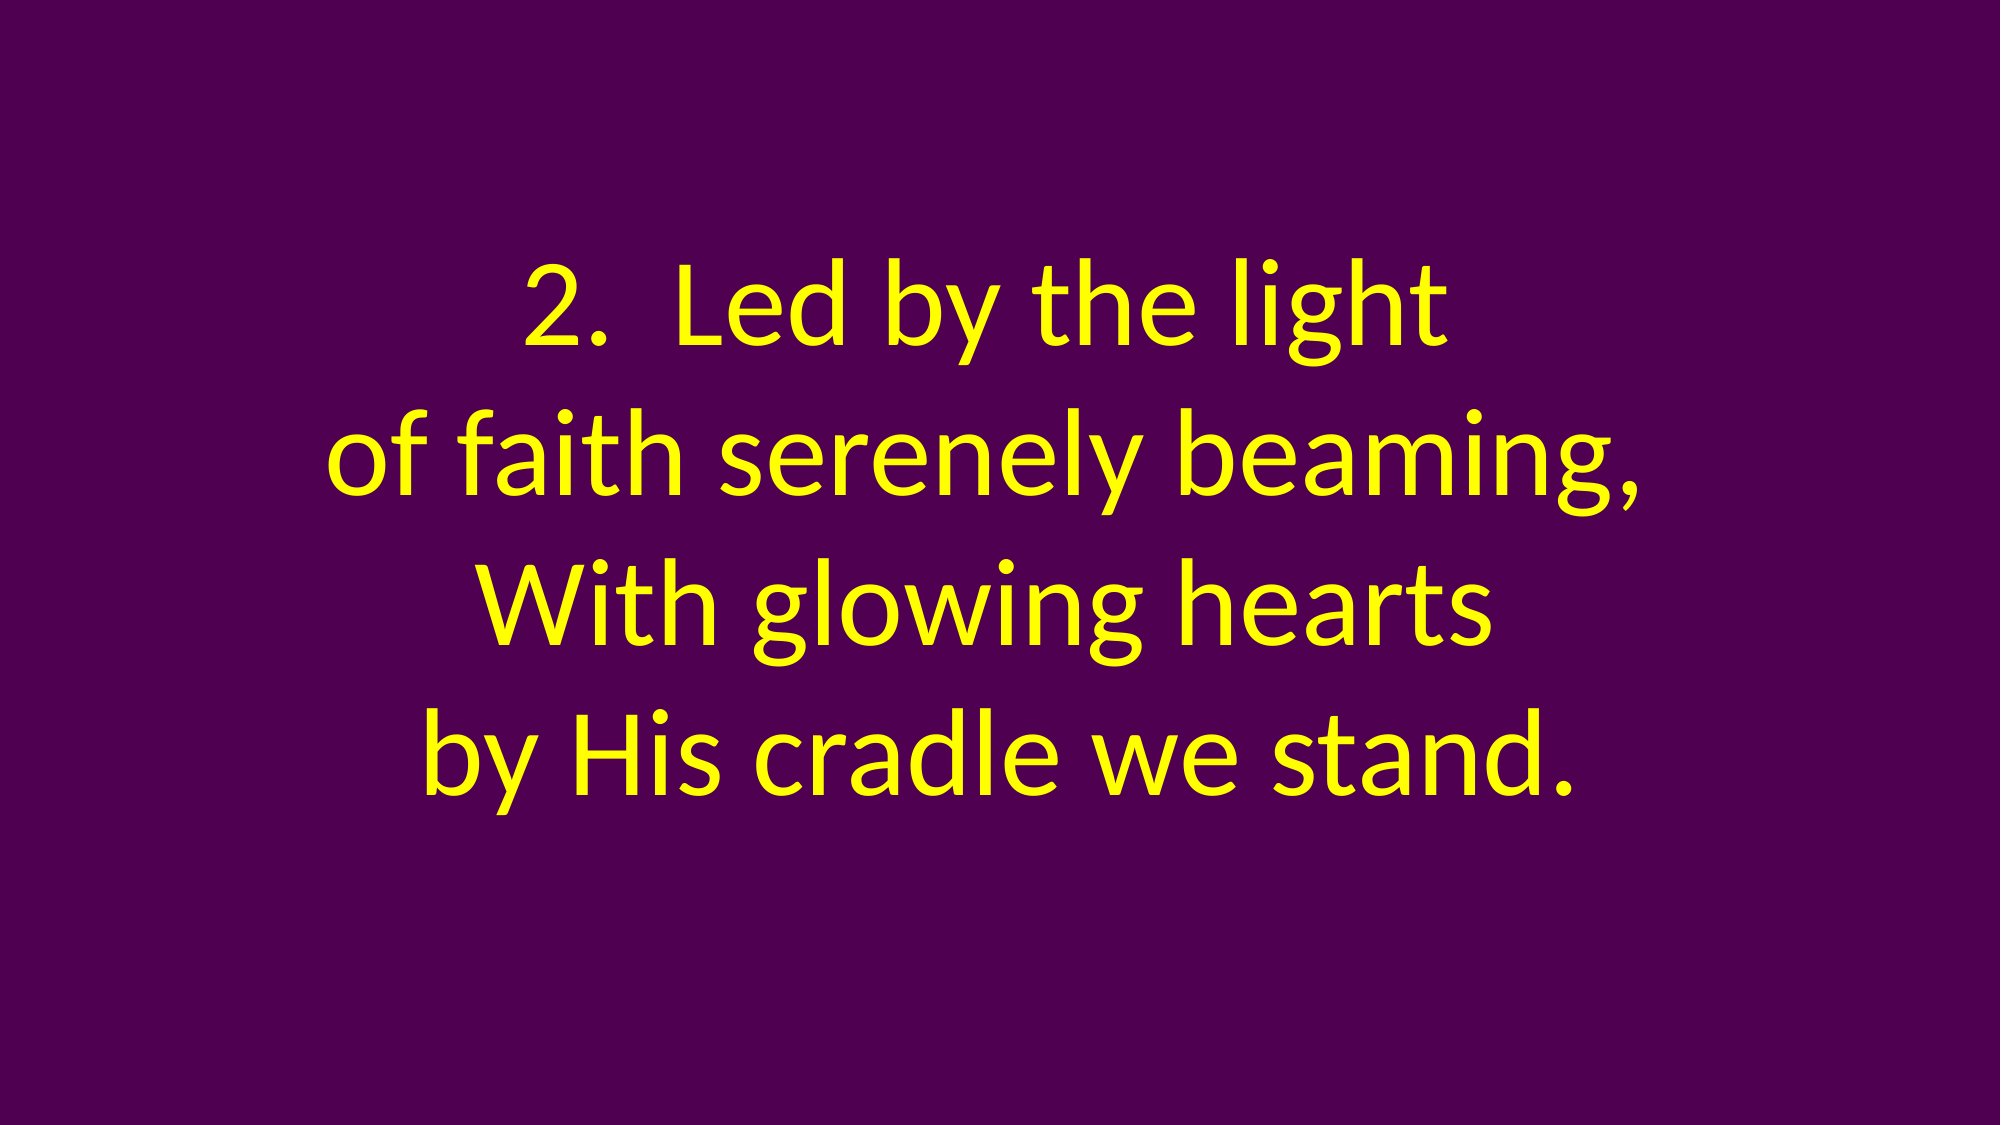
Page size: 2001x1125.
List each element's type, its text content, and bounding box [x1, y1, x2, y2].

text_box 2. Led by the light of faith serenely beaming, With glowing hearts by His cradle we stand. [0, 212, 2000, 828]
